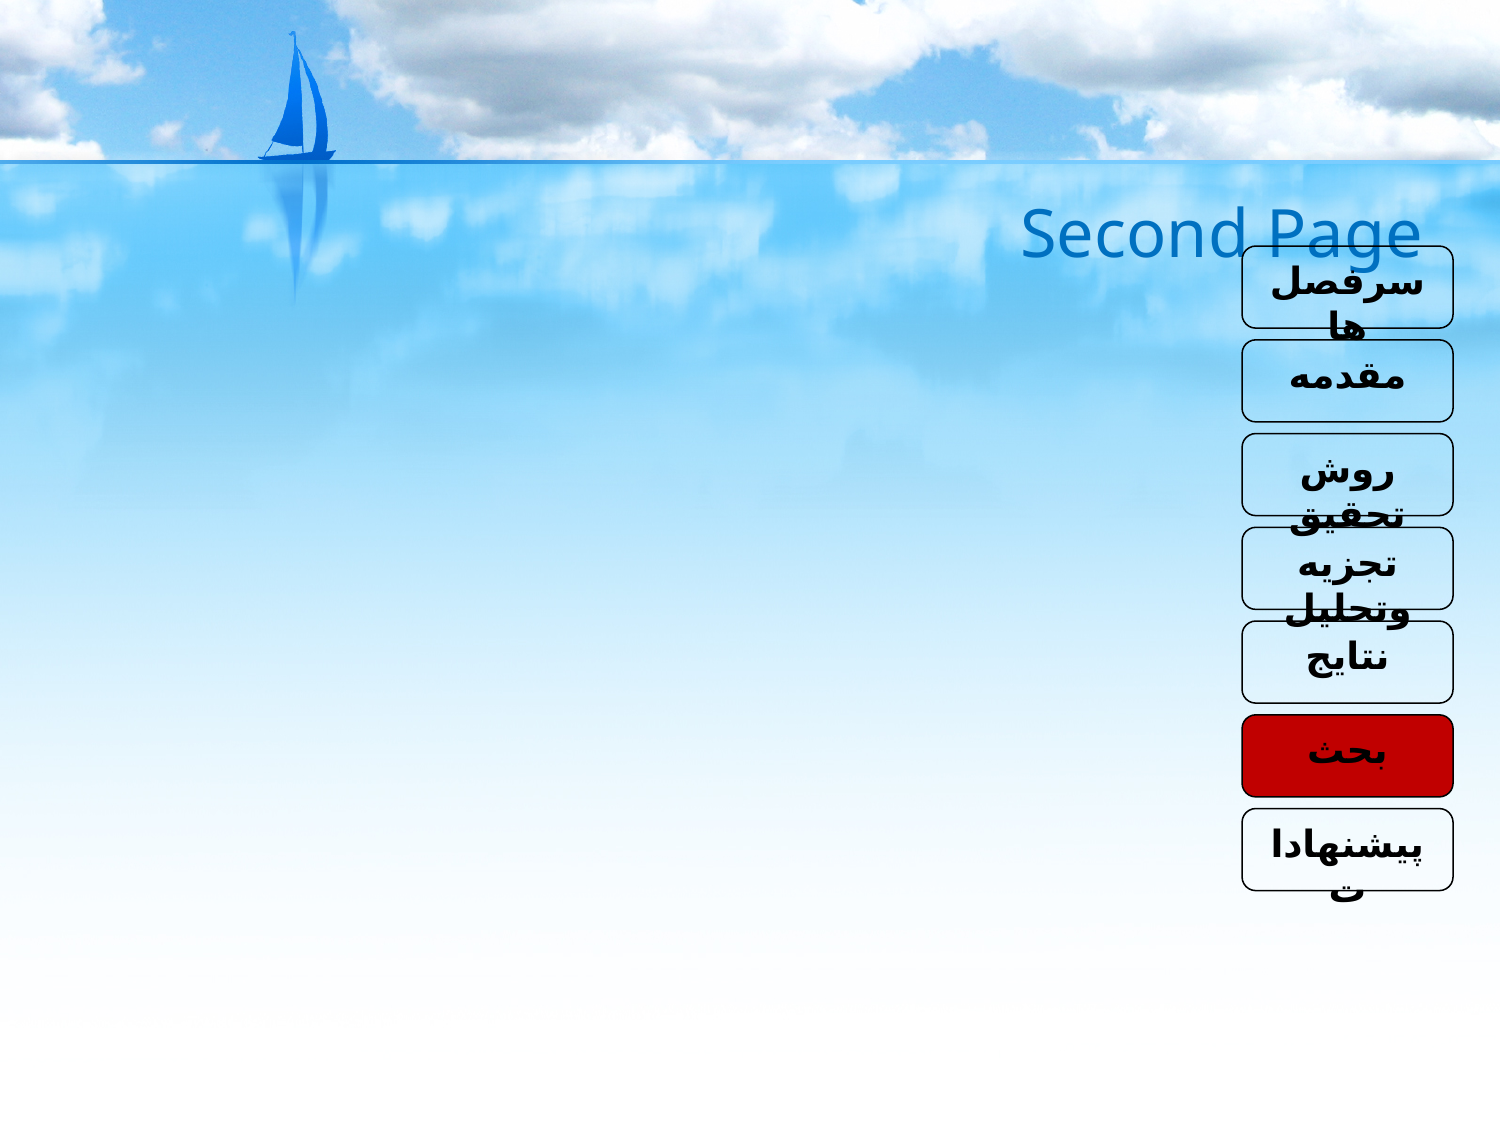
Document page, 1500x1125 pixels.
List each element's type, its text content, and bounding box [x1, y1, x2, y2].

text_box نتایج [1242, 621, 1454, 704]
text_box سرفصل ها [1242, 246, 1454, 329]
text_box روش تحقیق [1242, 433, 1454, 516]
picture [0, 0, 1500, 1125]
title Second Page [679, 172, 1439, 290]
text_box مقدمه [1242, 339, 1454, 422]
text_box تجزیه وتحلیل [1242, 527, 1454, 610]
text_box پیشنهادات [1242, 808, 1454, 891]
text_box بحث [1242, 714, 1454, 797]
